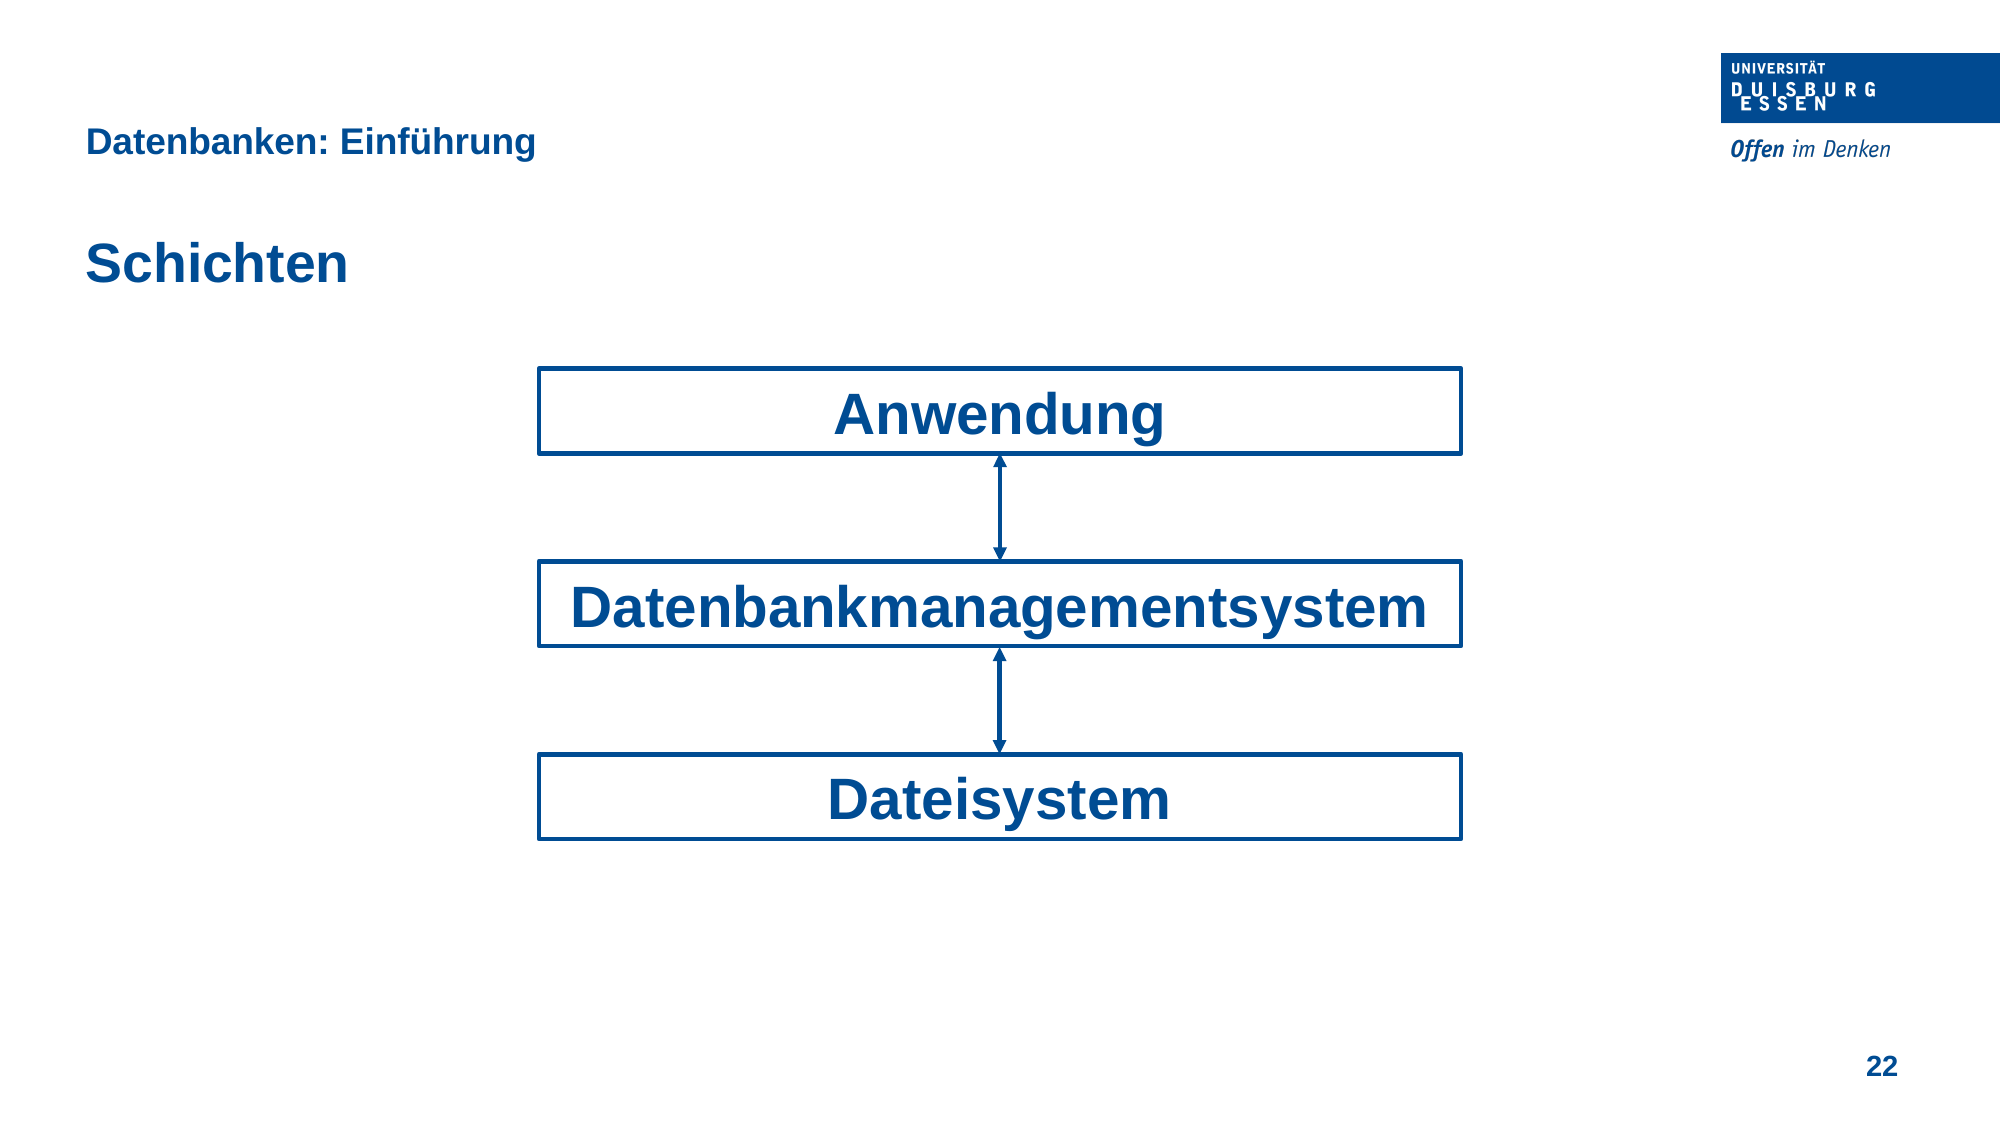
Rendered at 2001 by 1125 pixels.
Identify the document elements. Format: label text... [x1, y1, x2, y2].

list Schichten [85, 227, 1694, 303]
text_box Datenbankmanagementsystem [538, 561, 1462, 647]
text_box Anwendung [538, 368, 1462, 454]
list [85, 454, 1694, 987]
picture [1721, 53, 2000, 162]
text_box Dateisystem [538, 754, 1462, 839]
list Datenbanken: Einführung [85, 122, 1694, 163]
slide_number 22 [1677, 1039, 1914, 1081]
